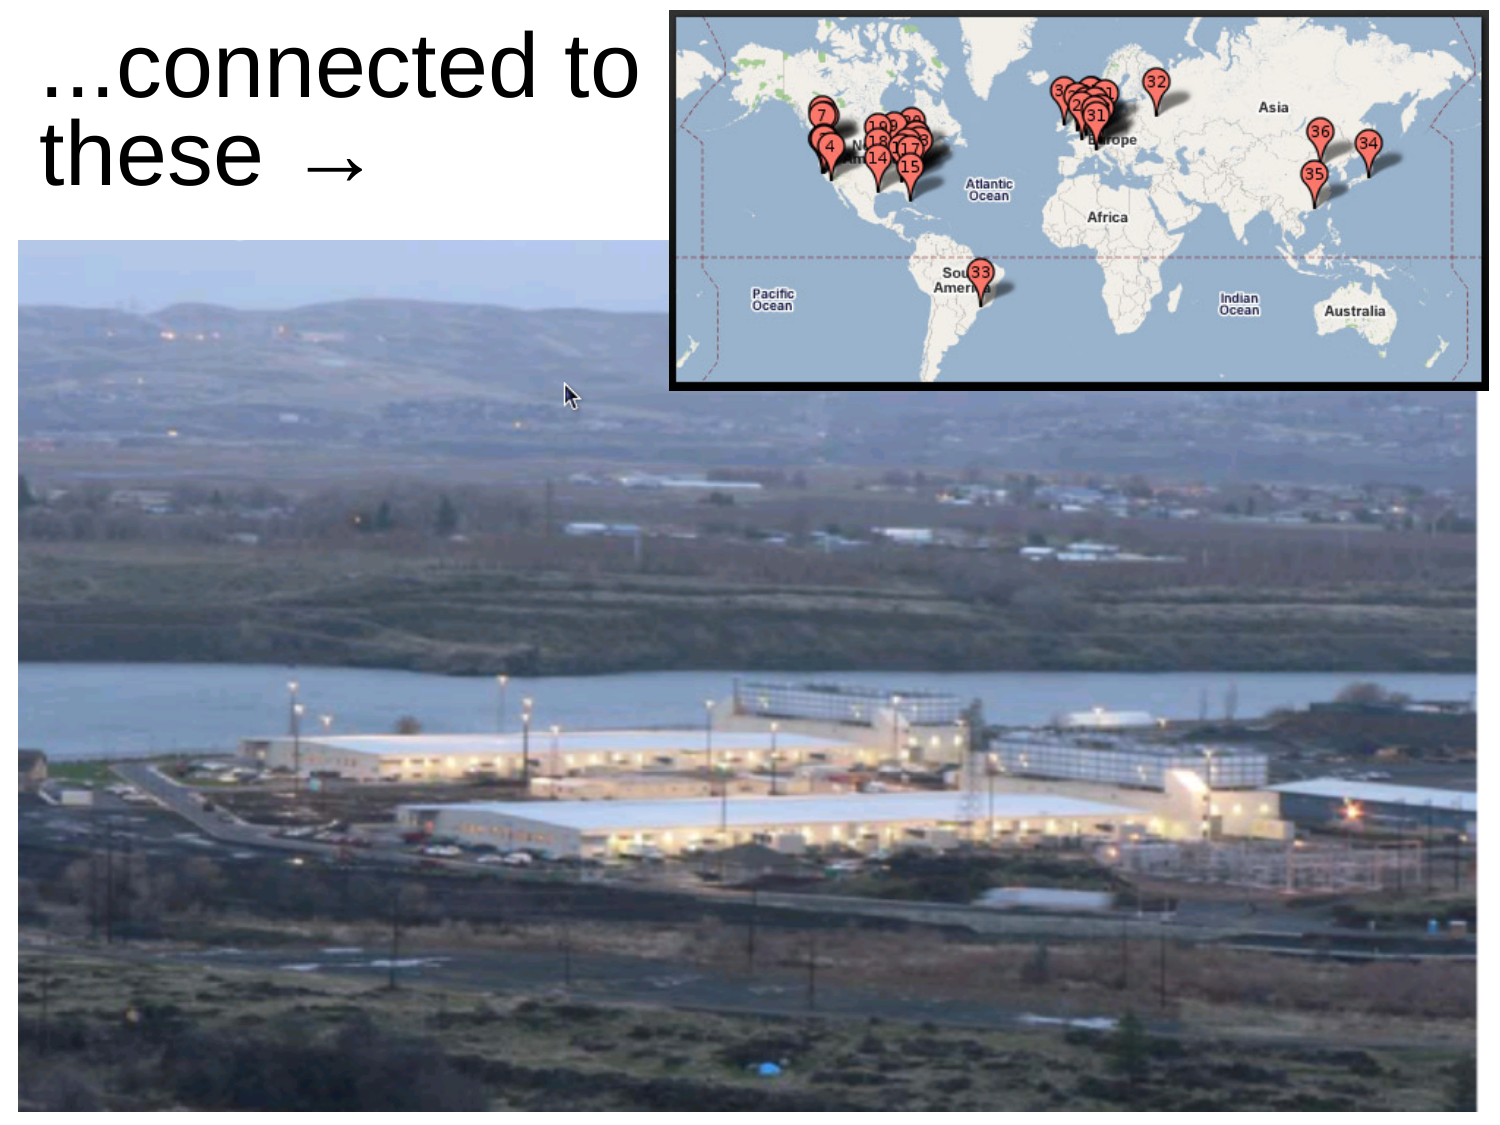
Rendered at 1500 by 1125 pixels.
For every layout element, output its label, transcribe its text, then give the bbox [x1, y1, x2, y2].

picture [18, 10, 1490, 1112]
text_box ...connected to these → [26, 14, 657, 231]
